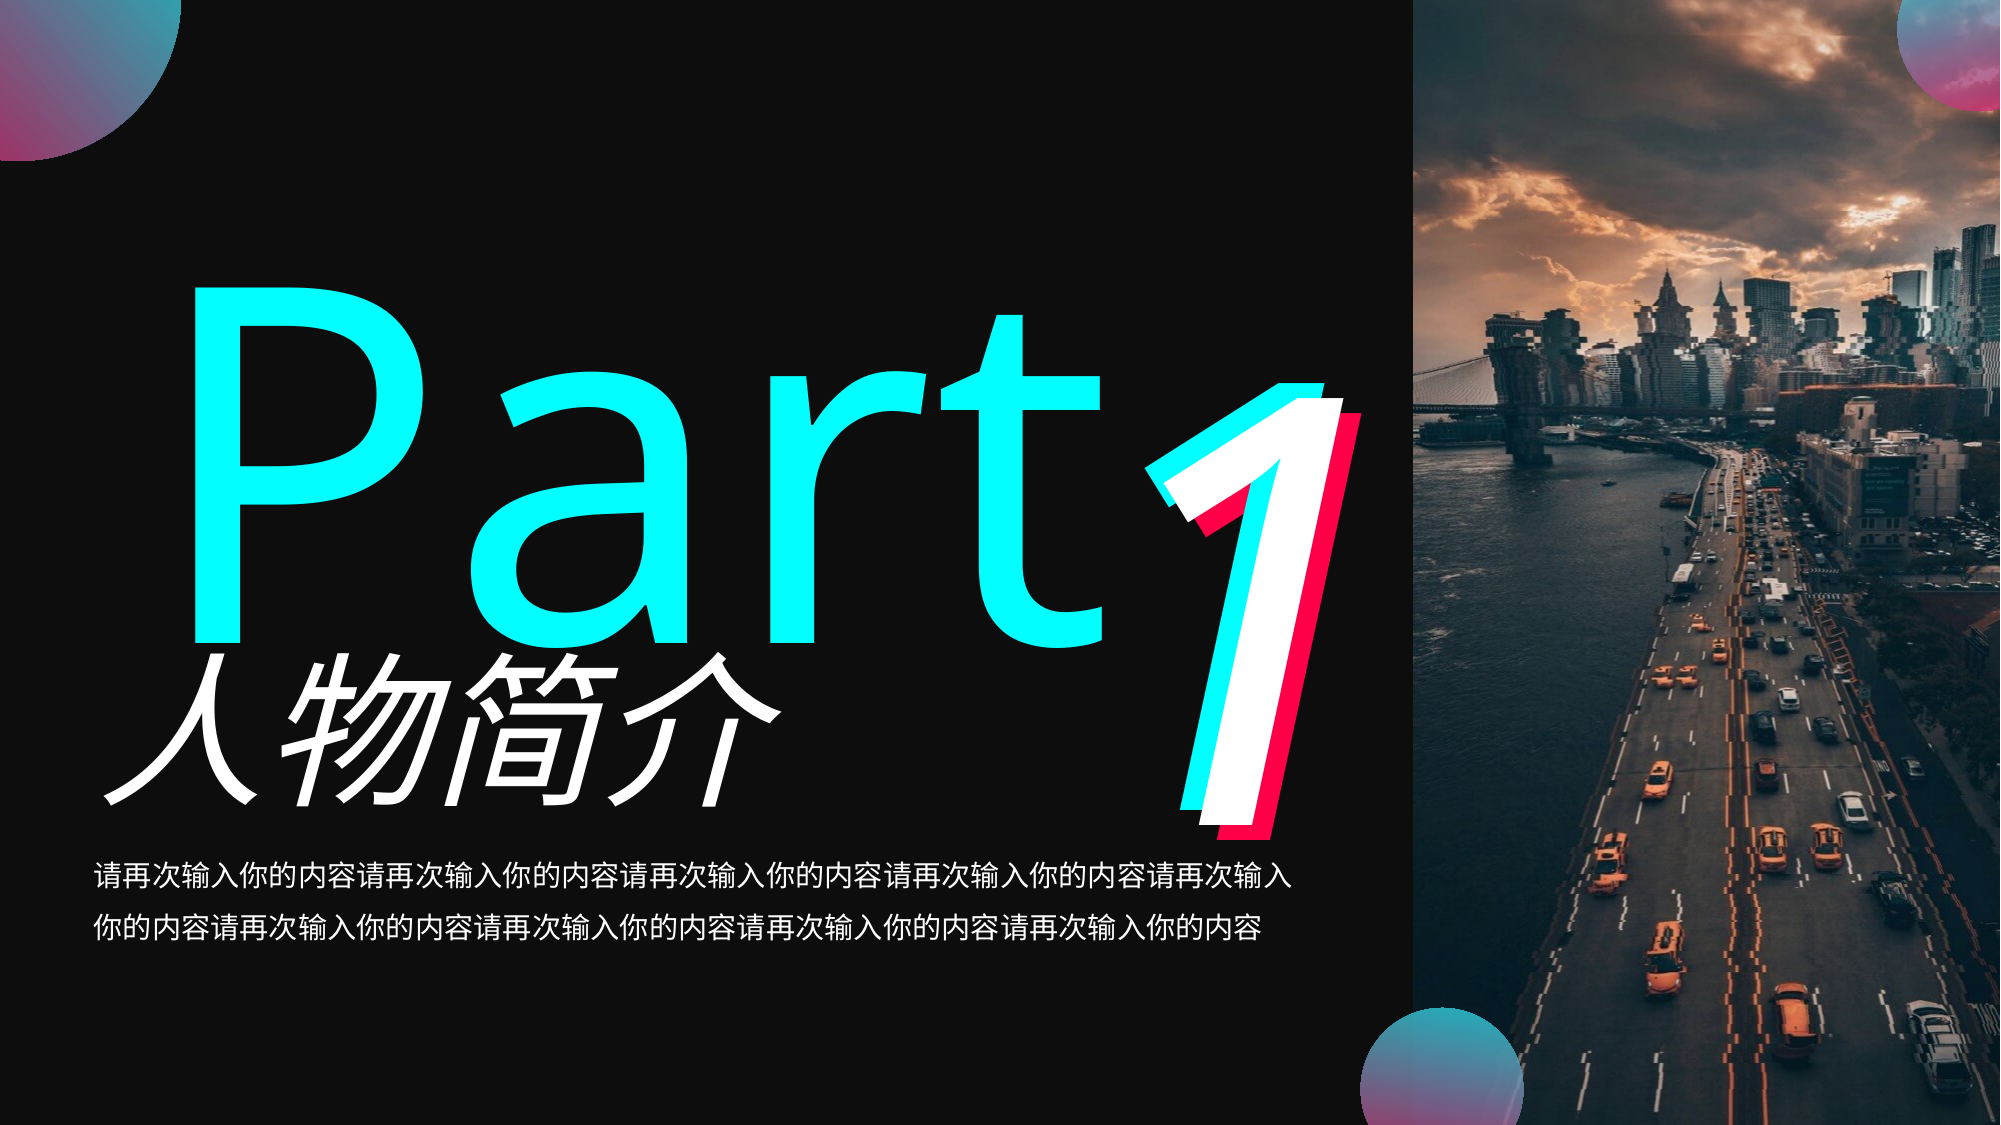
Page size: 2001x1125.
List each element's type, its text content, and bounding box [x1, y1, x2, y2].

text_box [1359, 1012, 1413, 1125]
text_box 请再次输入你的内容请再次输入你的内容请再次输入你的内容请再次输入你的内容请再次输入你的内容请再次输入你的内容请再次输入你的内容请再次输入你的内容请再次输入你的内容 [78, 832, 1032, 952]
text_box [1032, 205, 1455, 975]
text_box 人物简介 [82, 619, 779, 832]
text_box Part [132, 138, 1129, 751]
text_box [0, 0, 182, 162]
picture [1413, 0, 2000, 1125]
